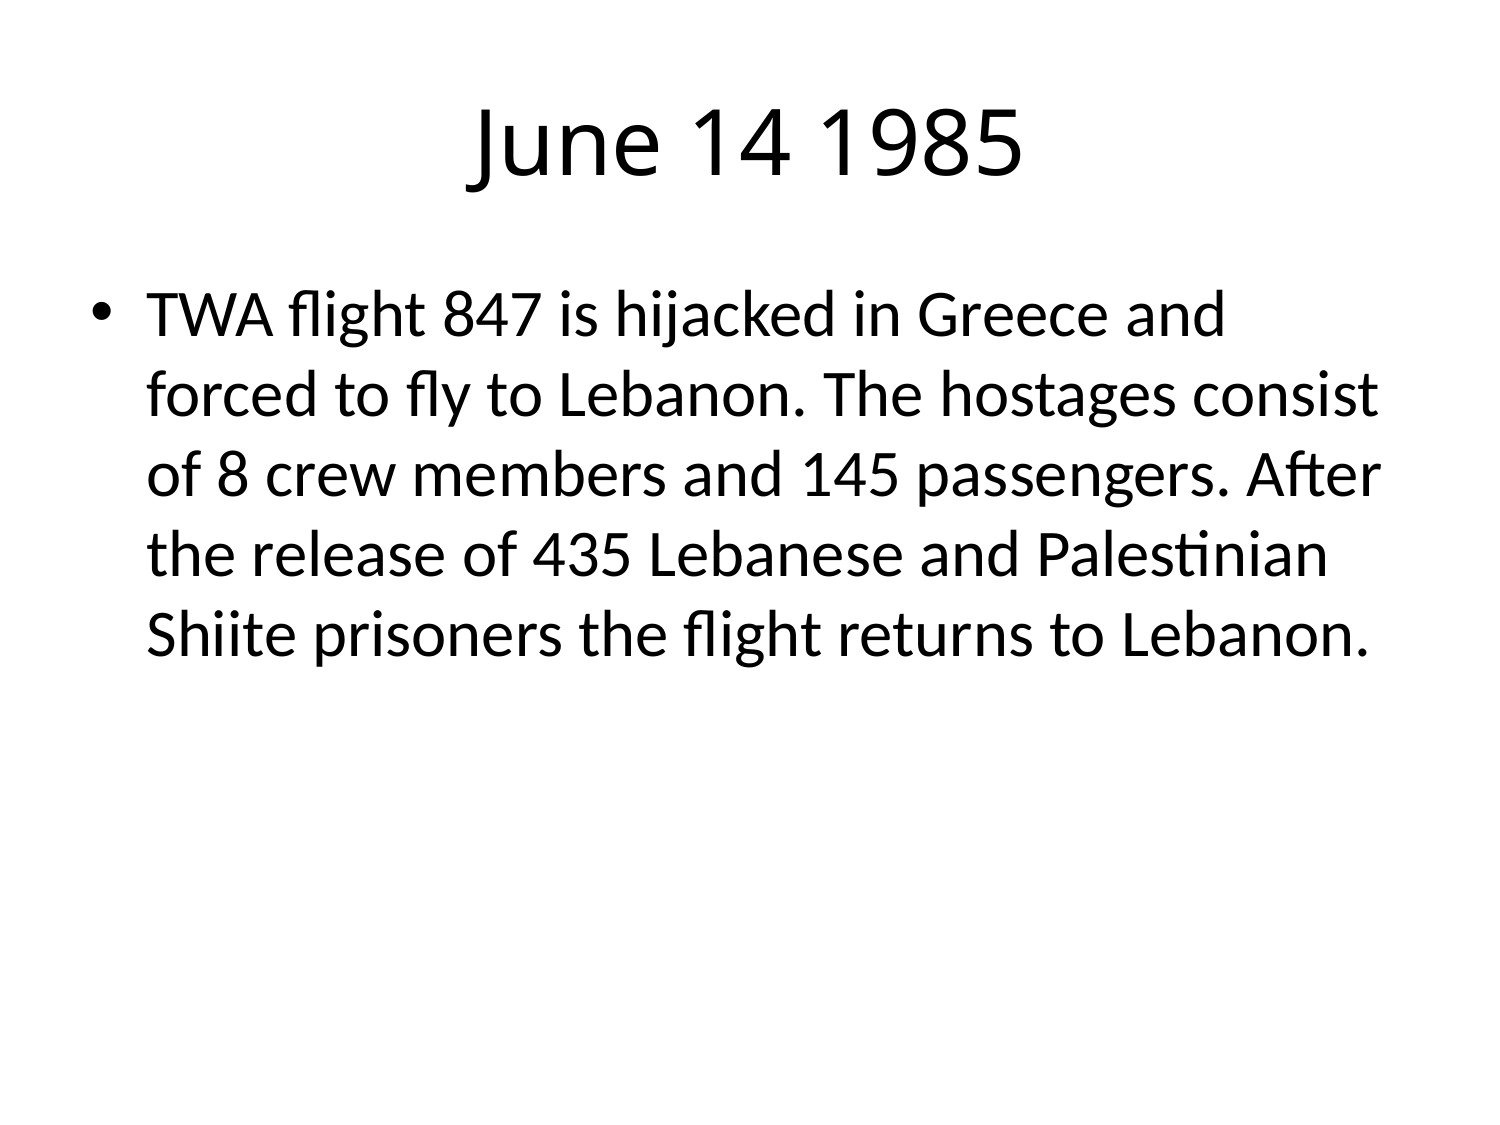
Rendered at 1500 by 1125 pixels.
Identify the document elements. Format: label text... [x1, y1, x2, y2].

title June 14 1985 [75, 45, 1425, 233]
list TWA flight 847 is hijacked in Greece and forced to fly to Lebanon. The hostages consist of 8 crew members and 145 passengers. After the release of 435 Lebanese and Palestinian Shiite prisoners the flight returns to Lebanon. [75, 262, 1425, 1005]
